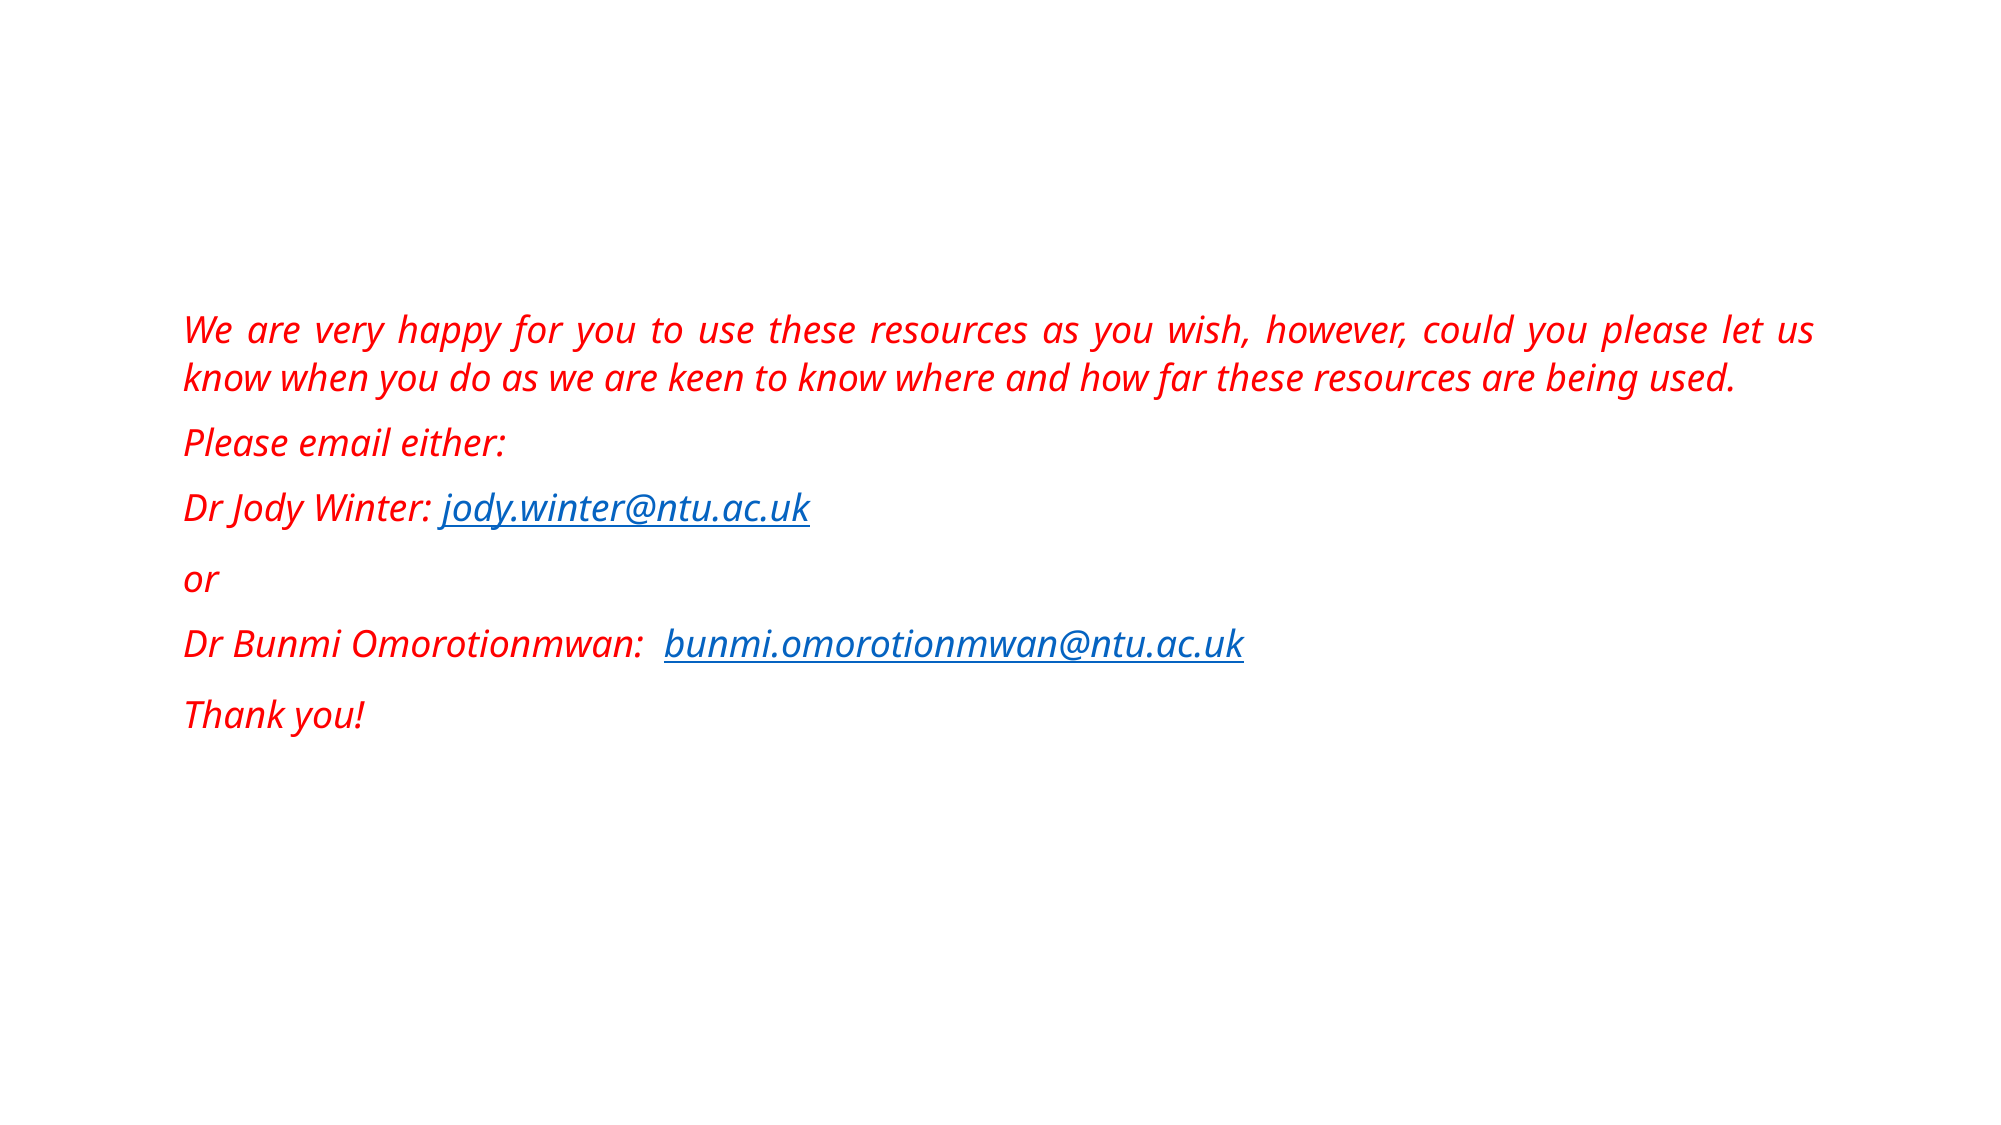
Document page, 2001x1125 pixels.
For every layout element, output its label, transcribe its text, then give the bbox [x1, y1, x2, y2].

text_box We are very happy for you to use these resources as you wish, however, could you please let us know when you do as we are keen to know where and how far these resources are being used. Please email either: Dr Jody Winter: jody.winter@ntu.ac.uk or Dr Bunmi Omorotionmwan: bunmi.omorotionmwan@ntu.ac.uk Thank you! [168, 295, 1832, 744]
